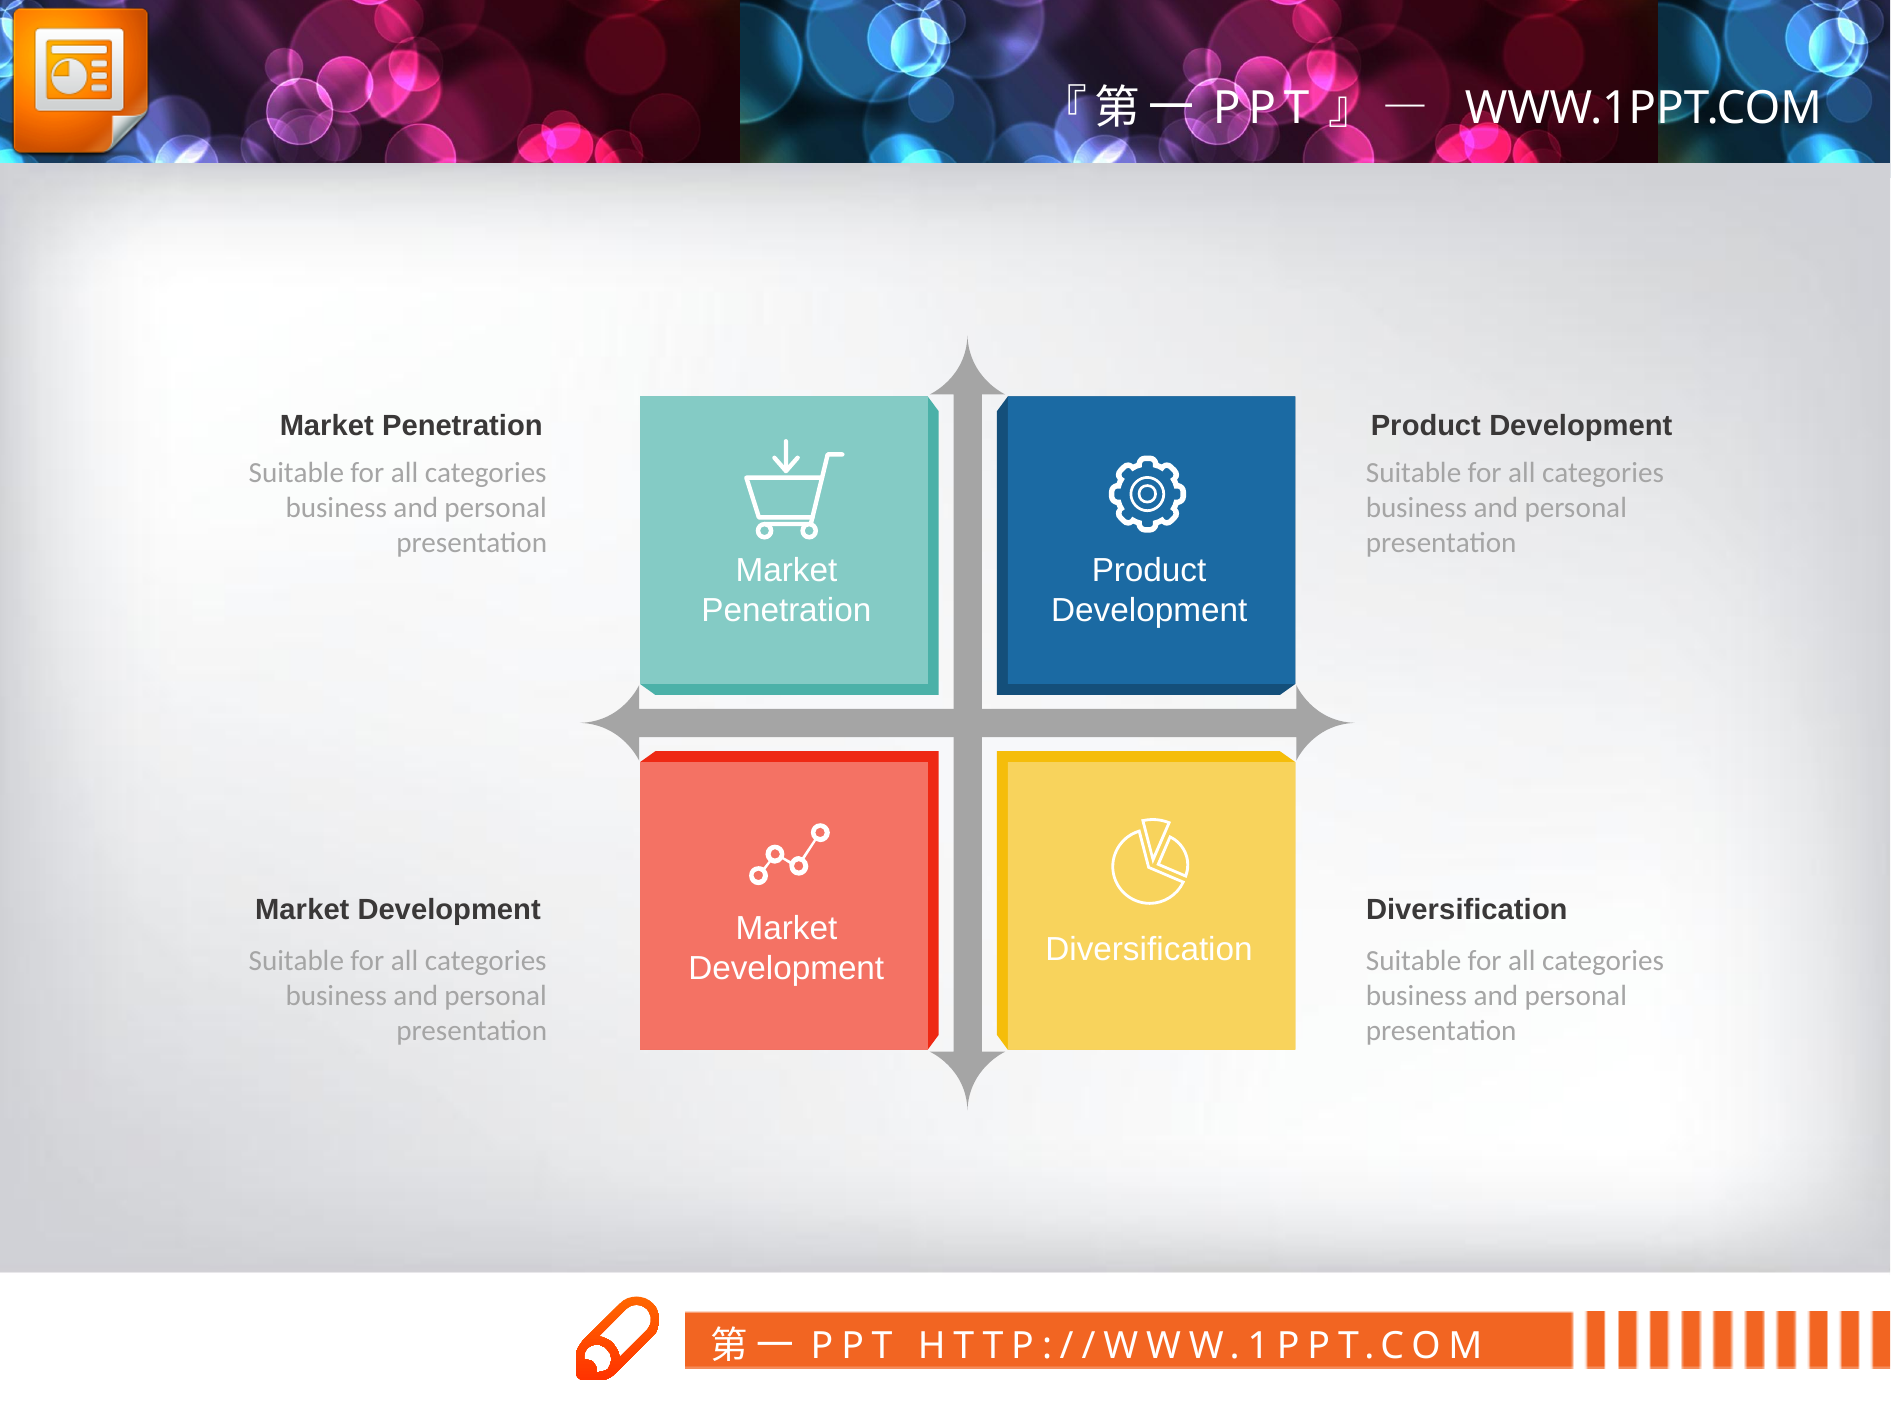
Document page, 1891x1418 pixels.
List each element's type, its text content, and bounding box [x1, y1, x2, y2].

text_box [996, 750, 1296, 1050]
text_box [996, 396, 1296, 696]
text_box Suitable for all categories business and personal presentation [1351, 445, 1713, 566]
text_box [743, 438, 845, 540]
text_box [938, 738, 998, 1111]
text_box Market Penetration [264, 398, 558, 445]
text_box Suitable for all categories business and personal presentation [200, 445, 562, 566]
text_box [930, 335, 1005, 708]
text_box Product Development [1356, 398, 1688, 445]
text_box [579, 689, 1355, 756]
picture [0, 0, 1891, 1275]
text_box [639, 396, 939, 696]
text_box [639, 750, 939, 1050]
text_box Suitable for all categories business and personal presentation [1351, 933, 1713, 1054]
text_box Diversification [1351, 882, 1583, 933]
text_box Suitable for all categories business and personal presentation [200, 933, 562, 1054]
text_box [1108, 455, 1187, 533]
picture [685, 1311, 1891, 1369]
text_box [1111, 817, 1190, 905]
text_box Market Development [240, 882, 556, 933]
